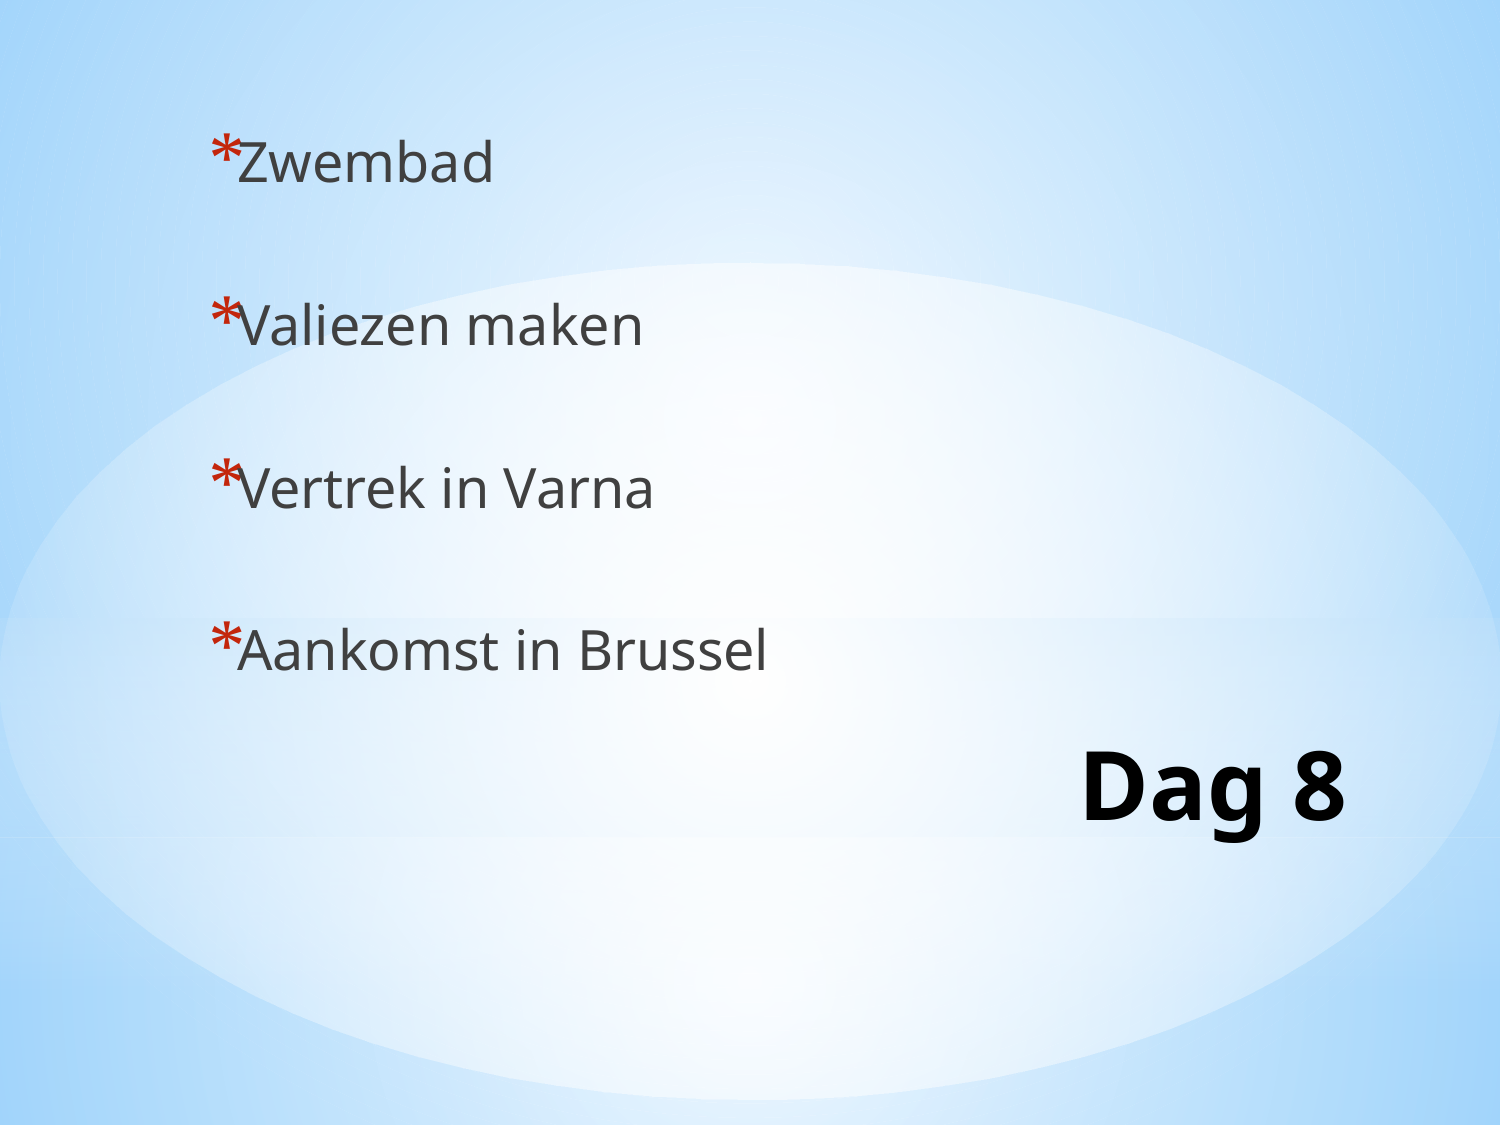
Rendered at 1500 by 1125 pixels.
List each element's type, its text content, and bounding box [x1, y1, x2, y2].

title Dag 8 [294, 717, 1363, 905]
list Zwembad Valiezen maken Vertrek in Varna Aankomst in Brussel [187, 120, 1238, 690]
